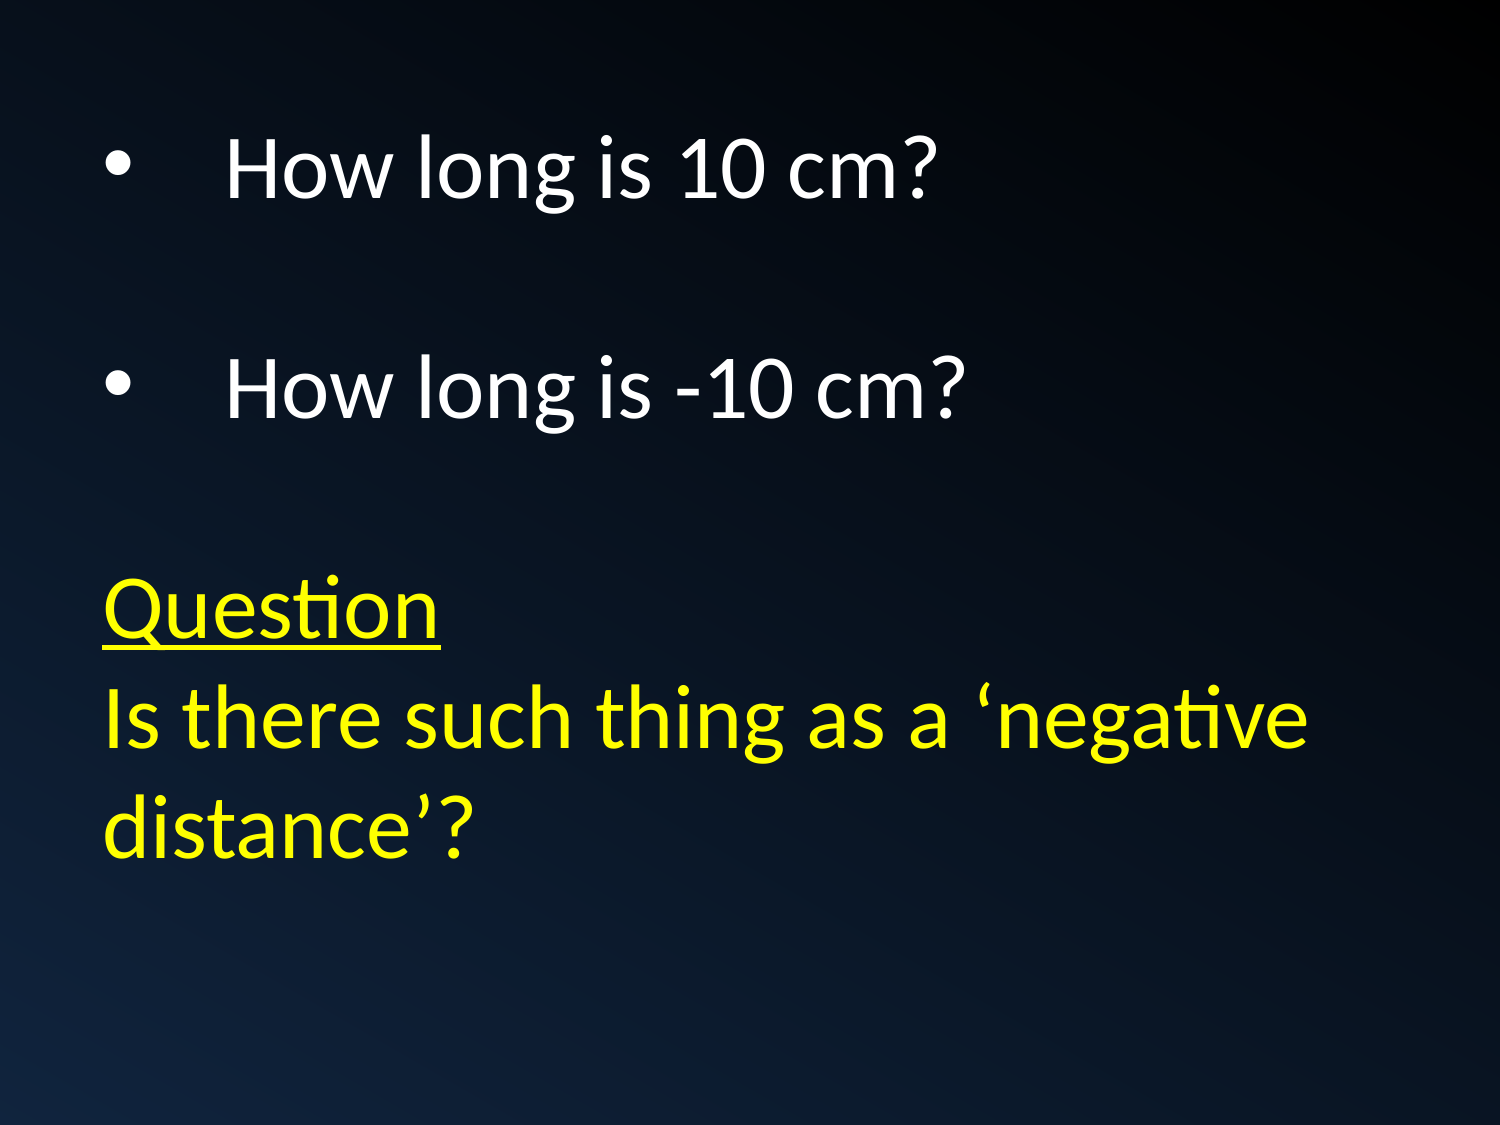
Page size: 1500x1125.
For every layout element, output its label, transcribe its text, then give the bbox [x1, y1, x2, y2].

text_box How long is 10 cm? How long is -10 cm? Question Is there such thing as a ‘negative distance’? [87, 99, 1425, 885]
